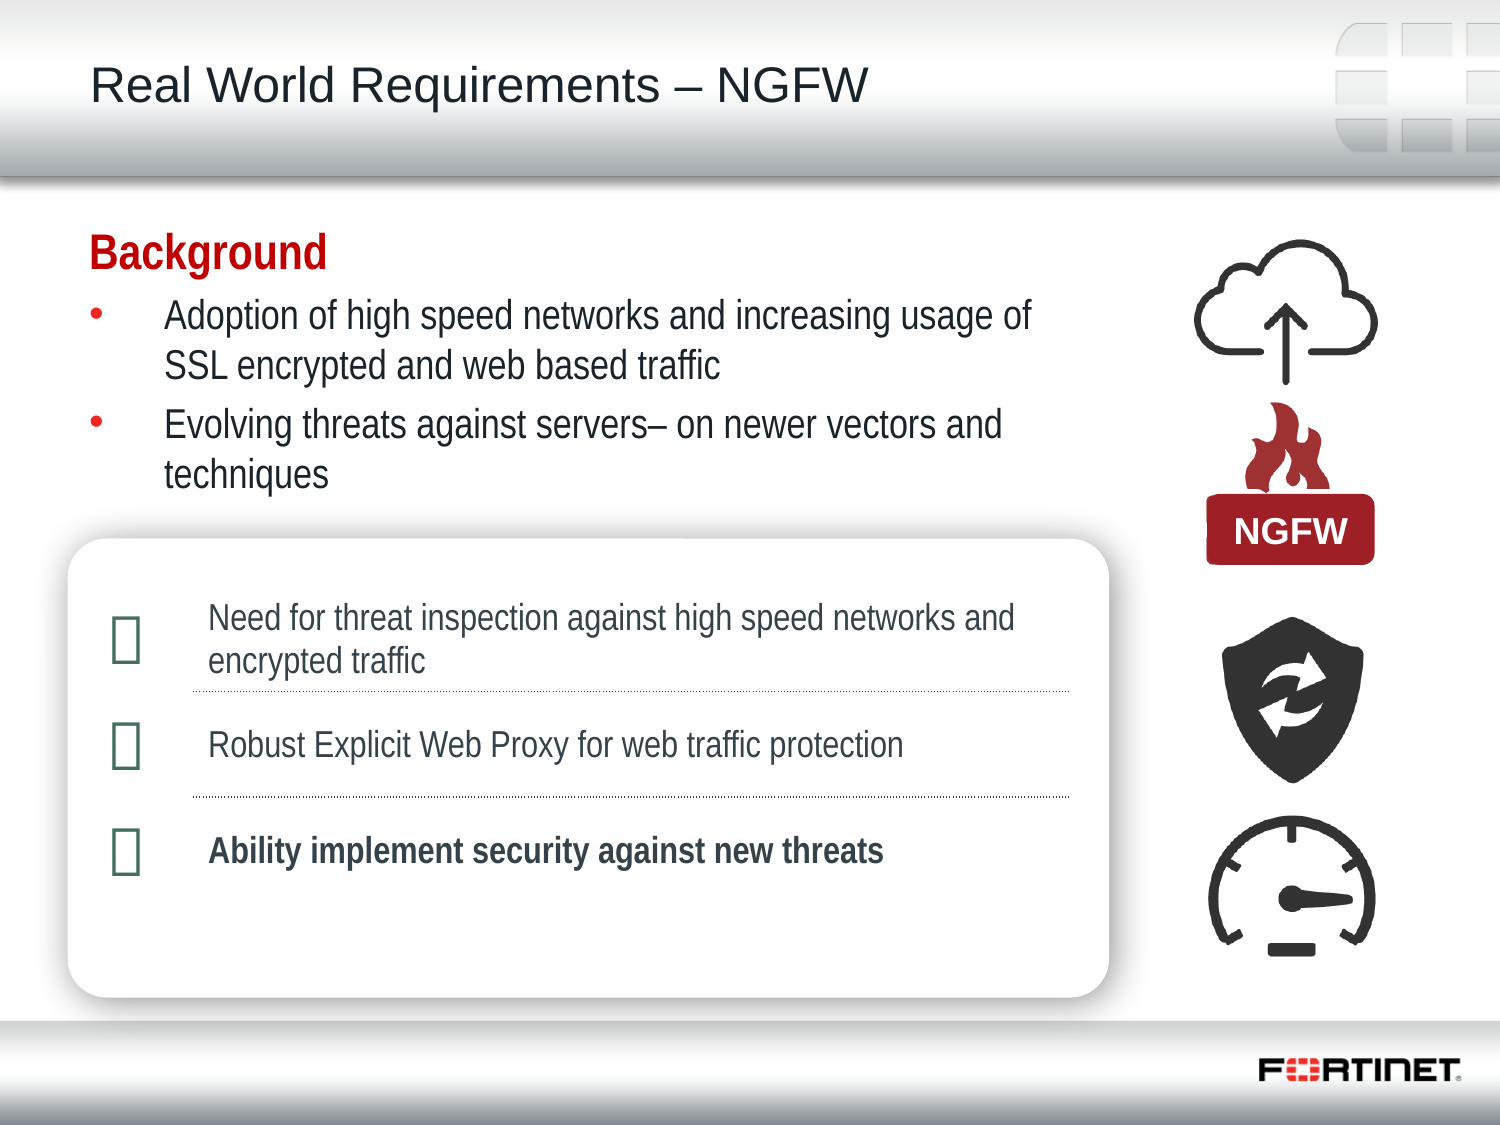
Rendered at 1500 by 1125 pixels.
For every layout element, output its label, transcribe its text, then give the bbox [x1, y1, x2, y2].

text_box [70, 562, 74, 974]
table_cell Robust Explicit Web Proxy for web traffic protection [193, 692, 1070, 797]
table_header Need for threat inspection against high speed networks and encrypted traffic [193, 586, 1070, 692]
table_header  [91, 586, 193, 692]
list Background Adoption of high speed networks and increasing usage of SSL encrypted and web based traffic Evolving threats against servers– on newer vectors and techniques [74, 212, 1083, 990]
title Real World Requirements – NGFW [75, 45, 1425, 138]
text_box [89, 544, 1107, 995]
picture [0, 0, 1500, 1125]
table_cell Ability implement security against new threats [193, 797, 1070, 903]
table_cell  [91, 797, 193, 903]
table_cell  [91, 692, 193, 797]
